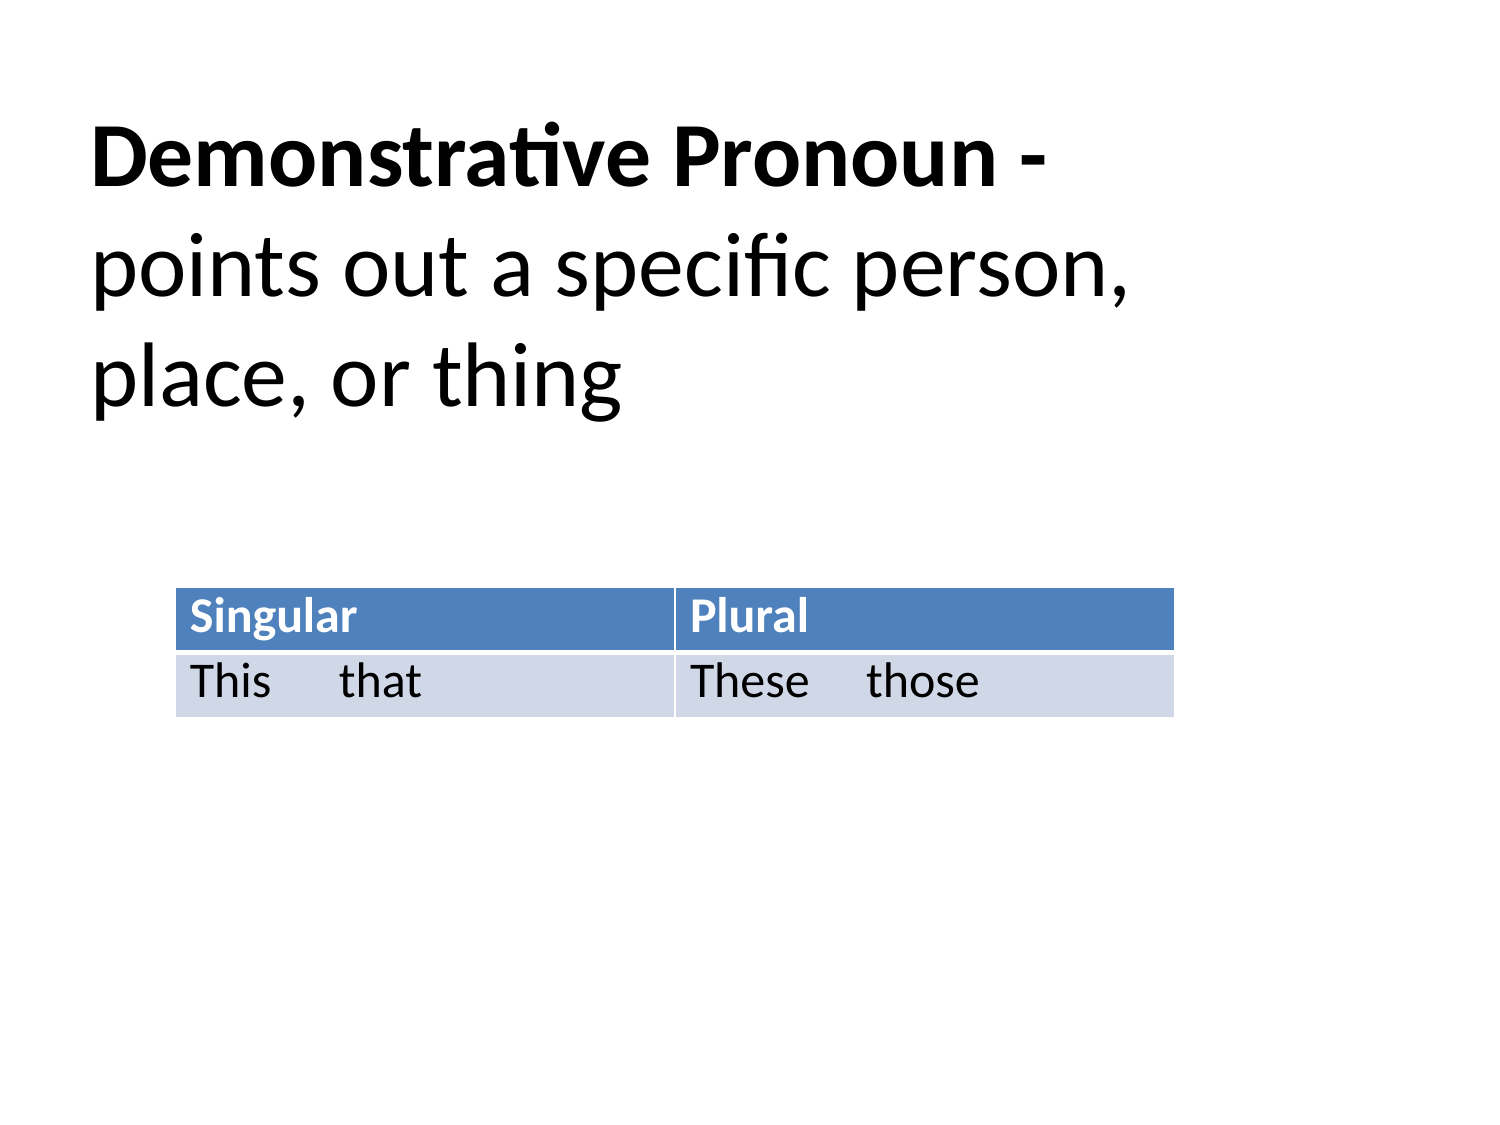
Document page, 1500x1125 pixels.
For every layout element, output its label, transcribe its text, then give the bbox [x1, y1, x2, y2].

table_header Singular [176, 588, 674, 650]
title Demonstrative Pronoun - points out a specific person, place, or thing [75, 45, 1450, 475]
table_cell These those [676, 655, 1174, 717]
table_header Plural [676, 588, 1174, 650]
table_cell This that [176, 655, 674, 717]
